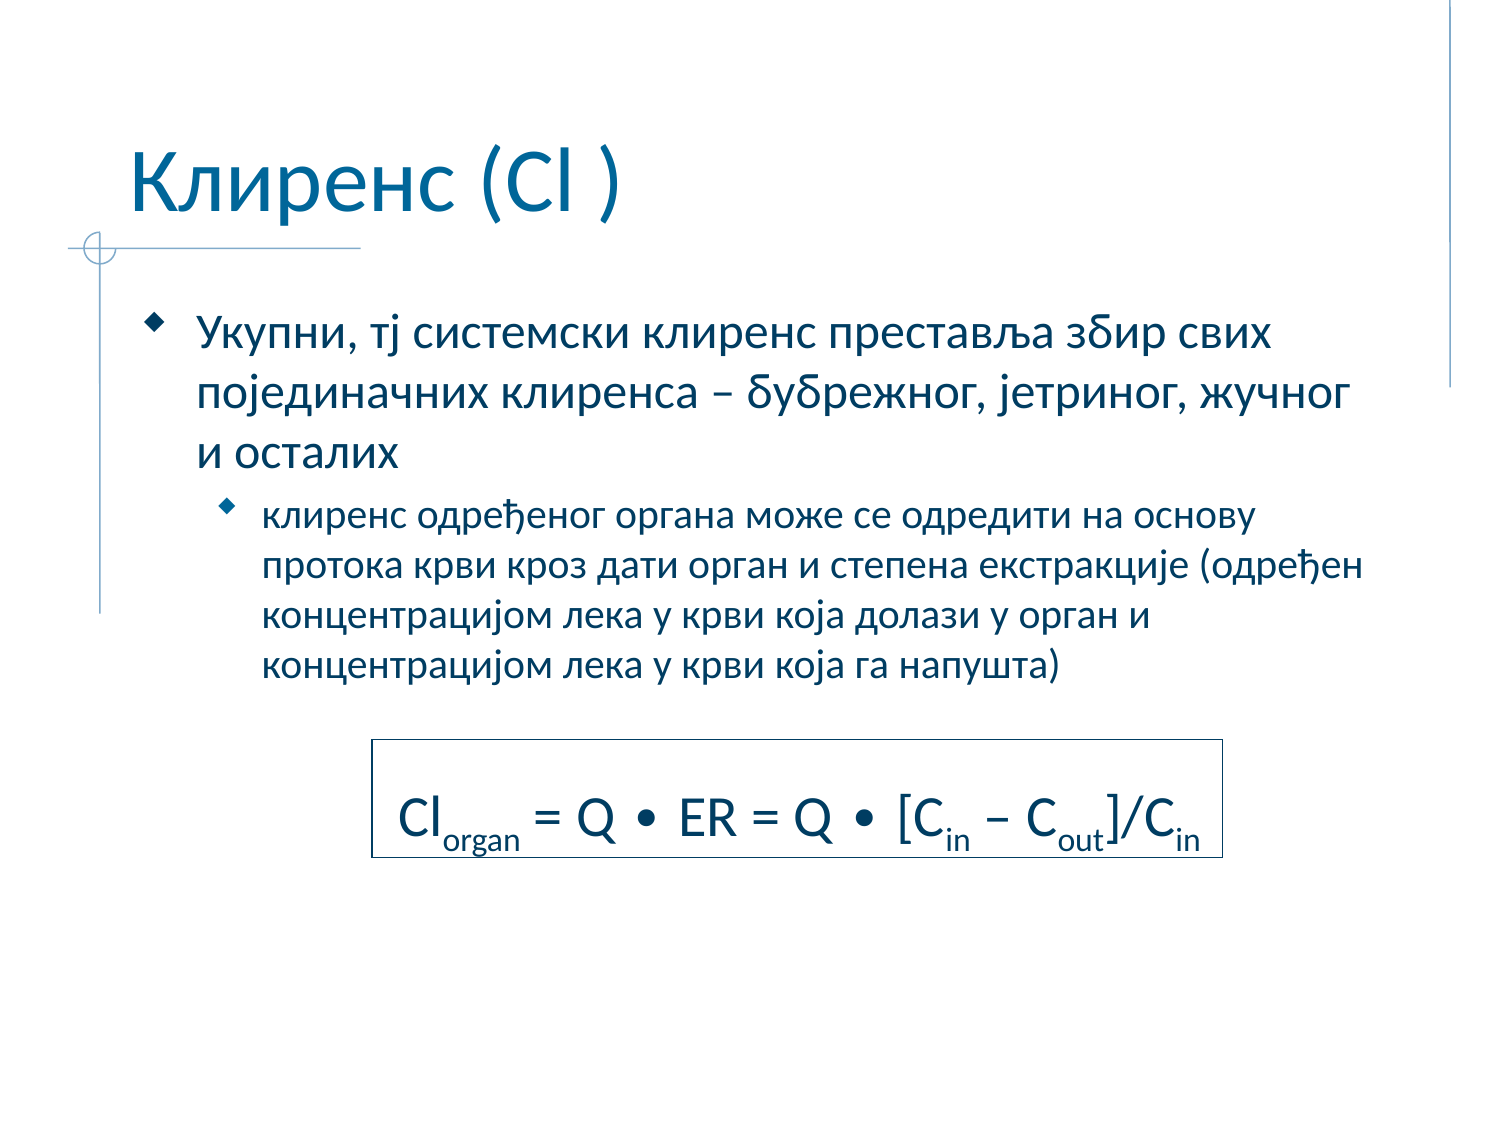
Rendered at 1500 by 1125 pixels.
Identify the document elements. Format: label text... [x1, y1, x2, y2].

text_box [371, 739, 1223, 858]
list Укупни, тј системски клиренс преставља збир свих појединачних клиренса – бубрежног, јетриног, жучног и осталих клиренс одређеног органа може се одредити на основу протока крви кроз дати орган и степена екстракције (одређен концентрацијом лека у крви која долази у орган и концентрацијом лека у крви која га напушта) Clorgan = Q ∙ ER = Q ∙ [Cin – Cout]/Cin [124, 290, 1400, 1026]
title Клиренс (Cl ) [113, 49, 1436, 238]
